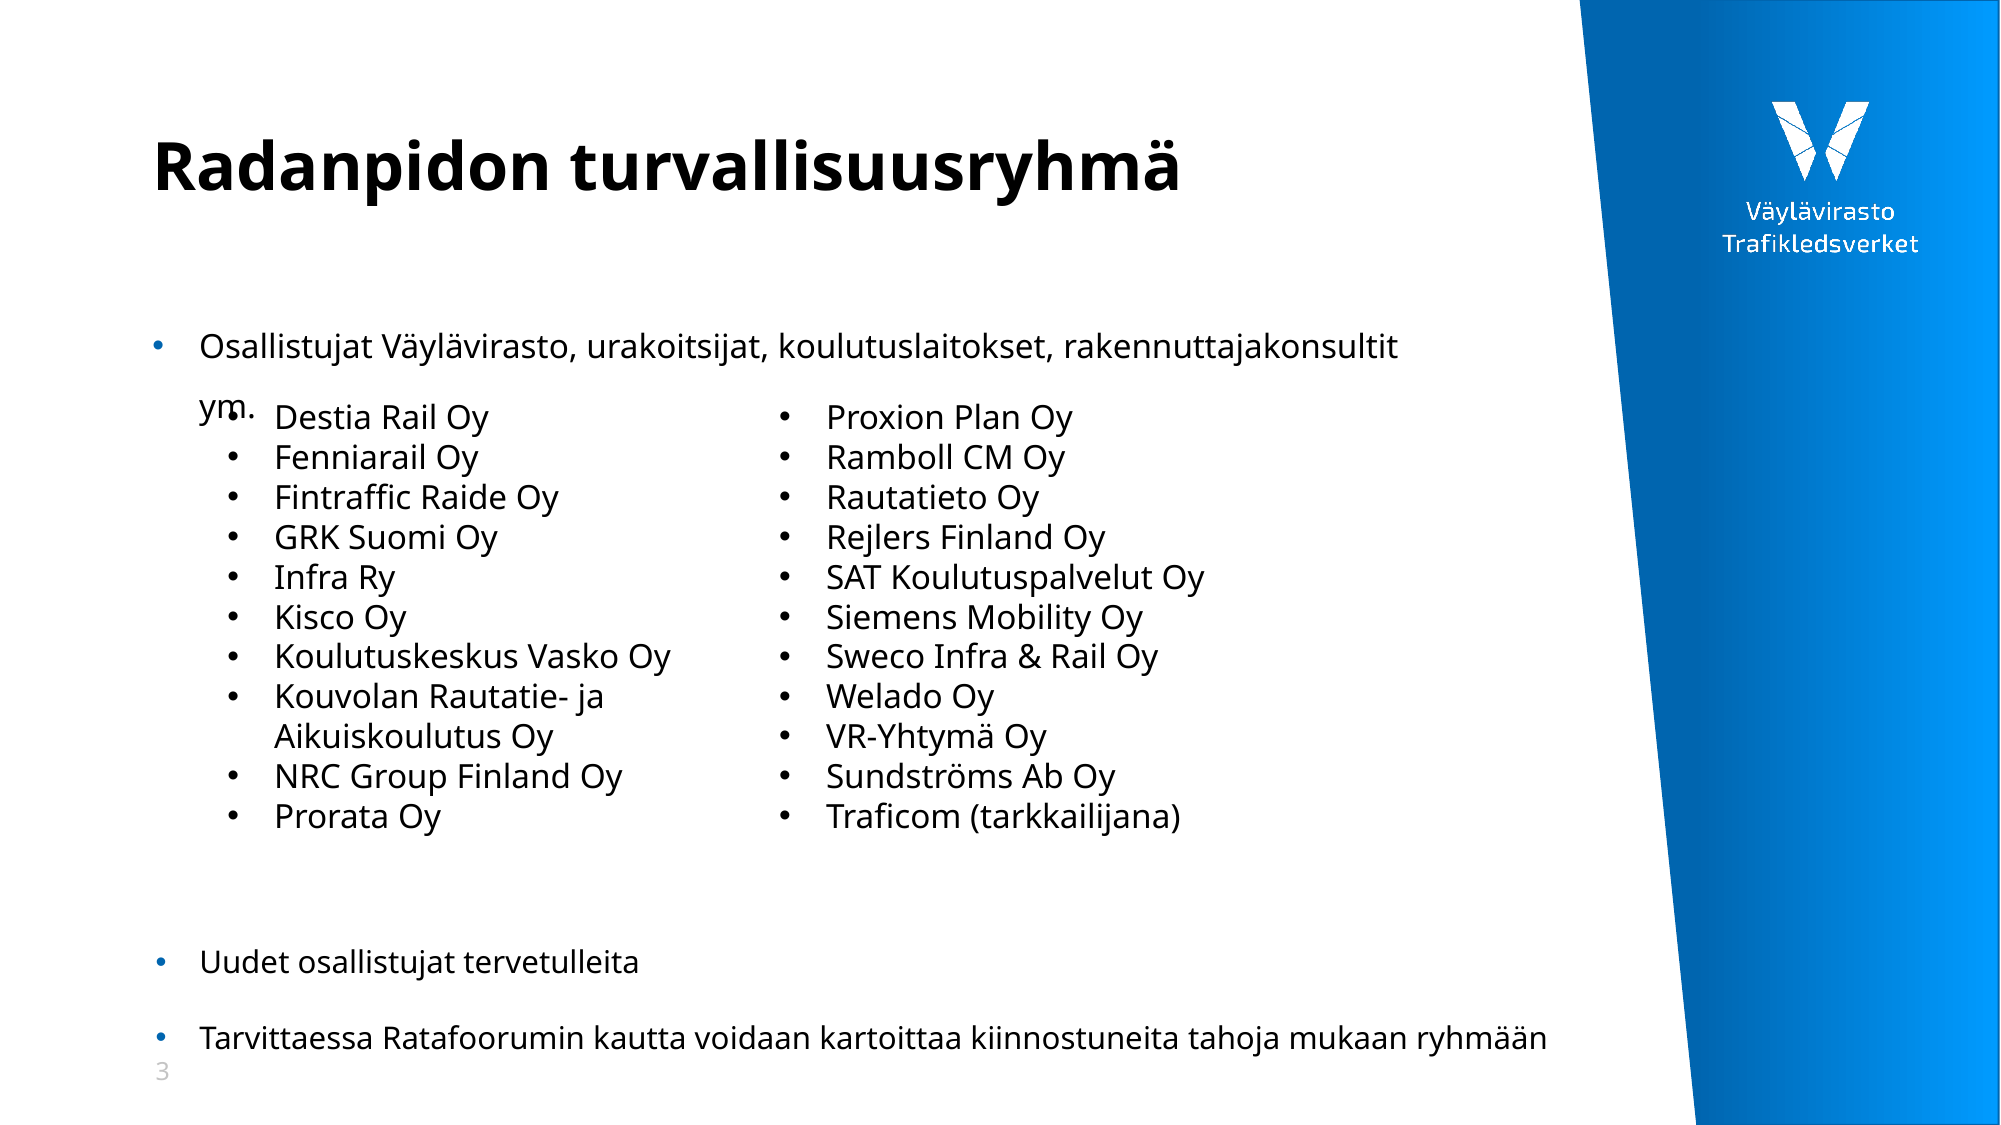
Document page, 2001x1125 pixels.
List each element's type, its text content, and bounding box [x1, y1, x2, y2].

text_box Proxion Plan Oy Ramboll CM Oy Rautatieto Oy Rejlers Finland Oy SAT Koulutuspalvelut Oy Siemens Mobility Oy Sweco Infra & Rail Oy Welado Oy VR-Yhtymä Oy Sundströms Ab Oy Traficom (tarkkailijana) [689, 388, 1281, 883]
slide_number 3 [140, 1066, 233, 1103]
title Radanpidon turvallisuusryhmä [137, 59, 1455, 278]
picture [1669, 47, 1971, 306]
text_box Uudet osallistujat tervetulleita Tarvittaessa Ratafoorumin kautta voidaan kartoittaa kiinnostuneita tahoja mukaan ryhmään [140, 916, 1604, 1066]
list Osallistujat Väylävirasto, urakoitsijat, koulutuslaitokset, rakennuttajakonsultit ym. [137, 297, 1455, 389]
text_box Destia Rail Oy Fenniarail Oy Fintraffic Raide Oy GRK Suomi Oy Infra Ry Kisco Oy Koulutuskeskus Vasko Oy Kouvolan Rautatie- ja Aikuiskoulutus Oy NRC Group Finland Oy Prorata Oy [137, 388, 689, 883]
